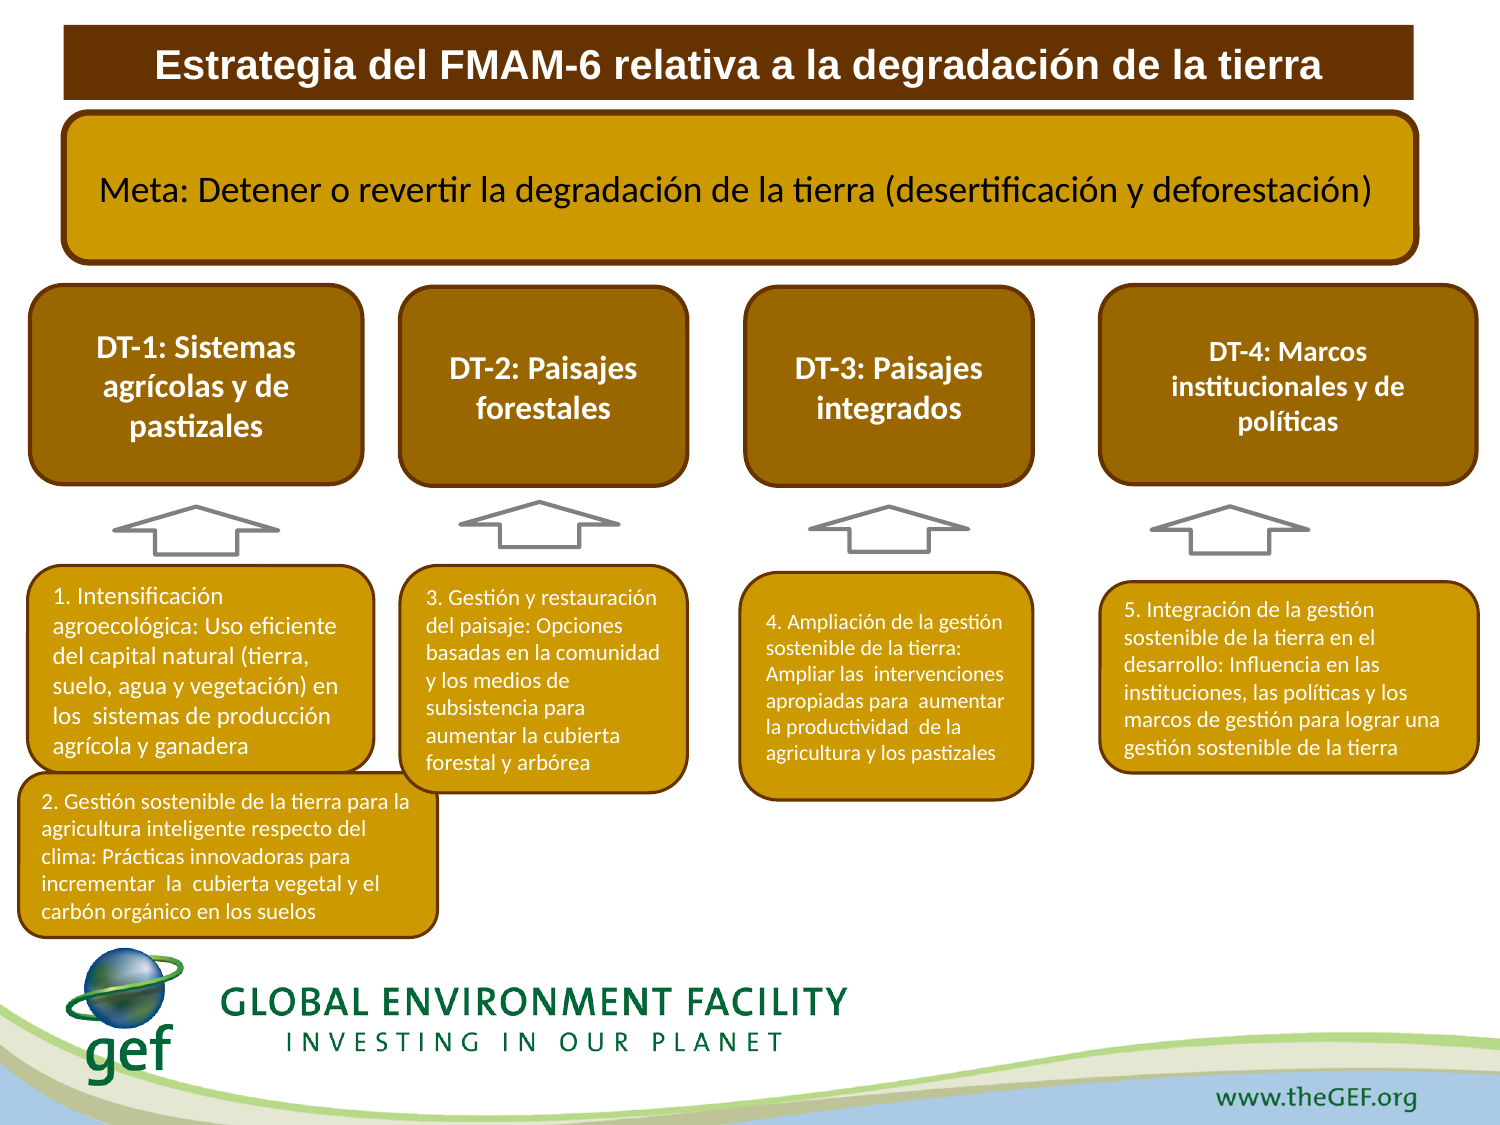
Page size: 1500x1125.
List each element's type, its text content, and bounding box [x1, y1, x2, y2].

text_box DT-3: Paisajes integrados [743, 284, 1035, 488]
title Estrategia del FMAM-6 relativa a la degradación de la tierra [63, 24, 1414, 101]
text_box [458, 499, 621, 550]
text_box 2. Gestión sostenible de la tierra para la agricultura inteligente respecto del clima: Prácticas innovadoras para incrementar la cubierta vegetal y el carbón orgánico en los suelos [16, 770, 440, 940]
picture [0, 920, 1500, 1125]
text_box DT-1: Sistemas agrícolas y de pastizales [27, 282, 365, 487]
text_box [111, 504, 281, 557]
text_box 3. Gestión y restauración del paisaje: Opciones basadas en la comunidad y los medios de subsistencia para aumentar la cubierta forestal y arbórea [397, 563, 690, 795]
text_box 1. Intensificación agroecológica: Uso eficiente del capital natural (tierra, suelo, agua y vegetación) en los sistemas de producción agrícola y ganadera [25, 563, 376, 770]
text_box 5. Integración de la gestión sostenible de la tierra en el desarrollo: Influencia en las instituciones, las políticas y los marcos de gestión para lograr una gestión sostenible de la tierra [1097, 579, 1481, 776]
text_box 4. Ampliación de la gestión sostenible de la tierra: Ampliar las intervenciones apropiadas para aumentar la productividad de la agricultura y los pastizales [737, 570, 1035, 803]
text_box [1149, 504, 1311, 556]
text_box [807, 504, 971, 554]
text_box DT-2: Paisajes forestales [397, 284, 690, 488]
text_box DT-4: Marcos institucionales y de políticas [1097, 282, 1479, 487]
text_box Meta: Detener o revertir la degradación de la tierra (desertificación y deforestación) [61, 110, 1419, 265]
